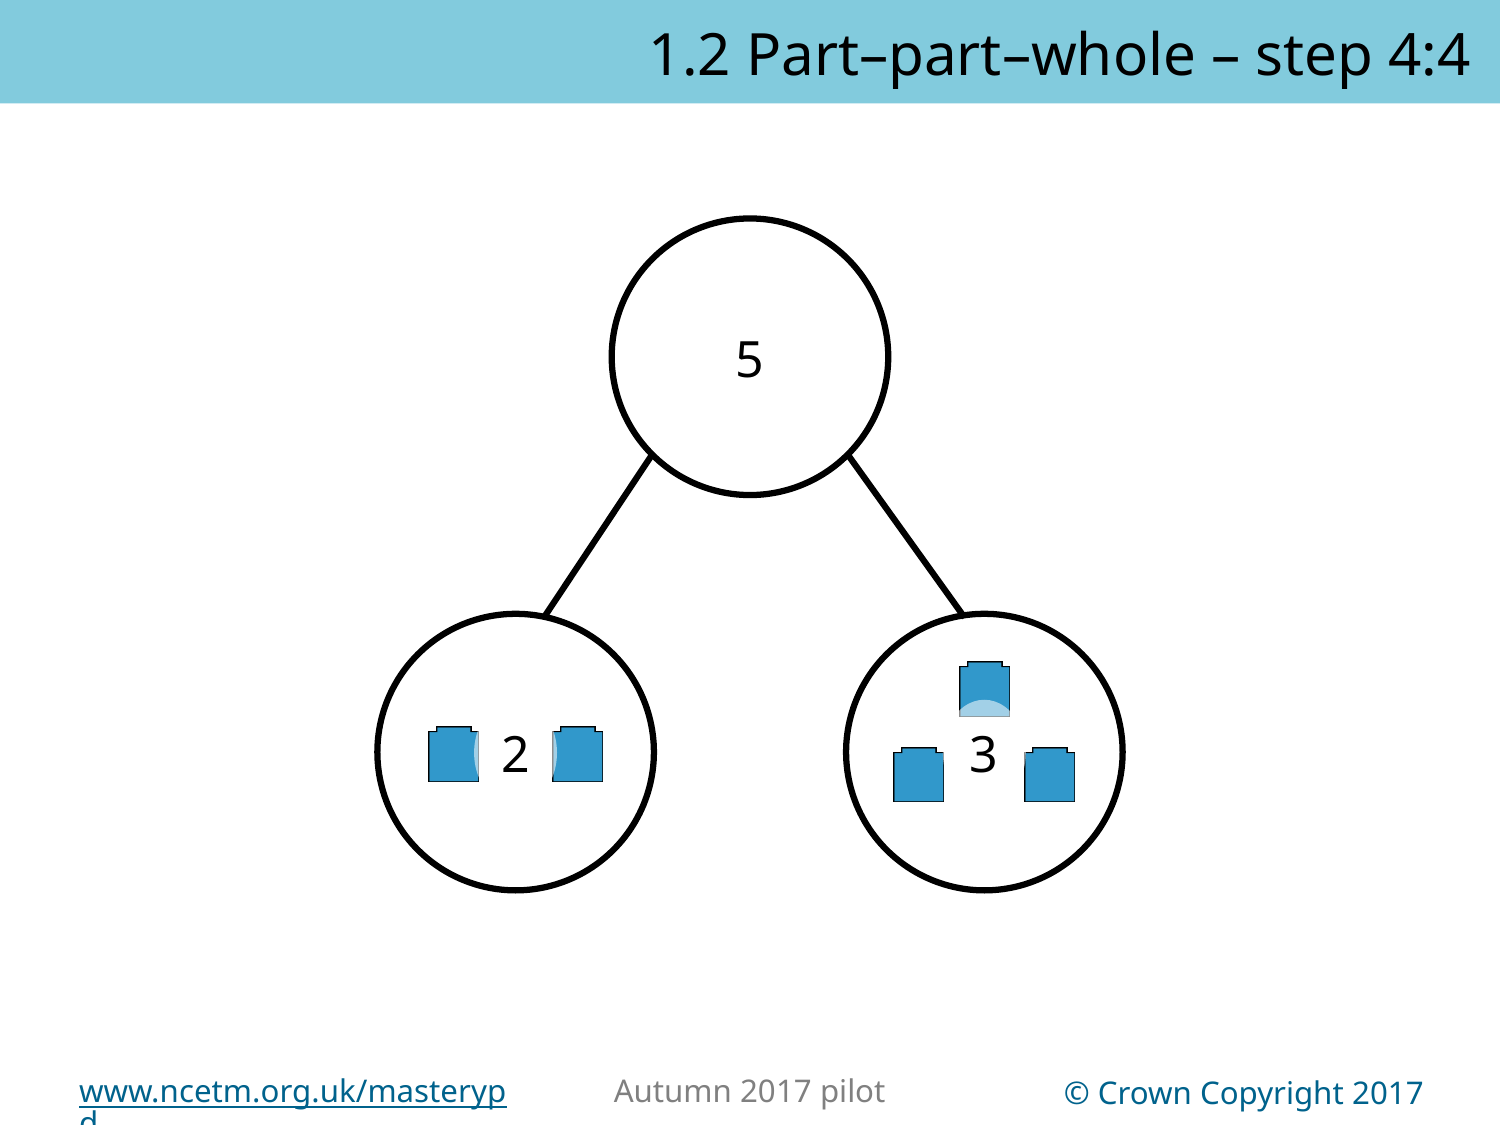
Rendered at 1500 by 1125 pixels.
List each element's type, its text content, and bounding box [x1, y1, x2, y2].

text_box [377, 218, 1123, 891]
list 1.2 Part–part–whole – step 4:4 [0, 0, 1500, 104]
